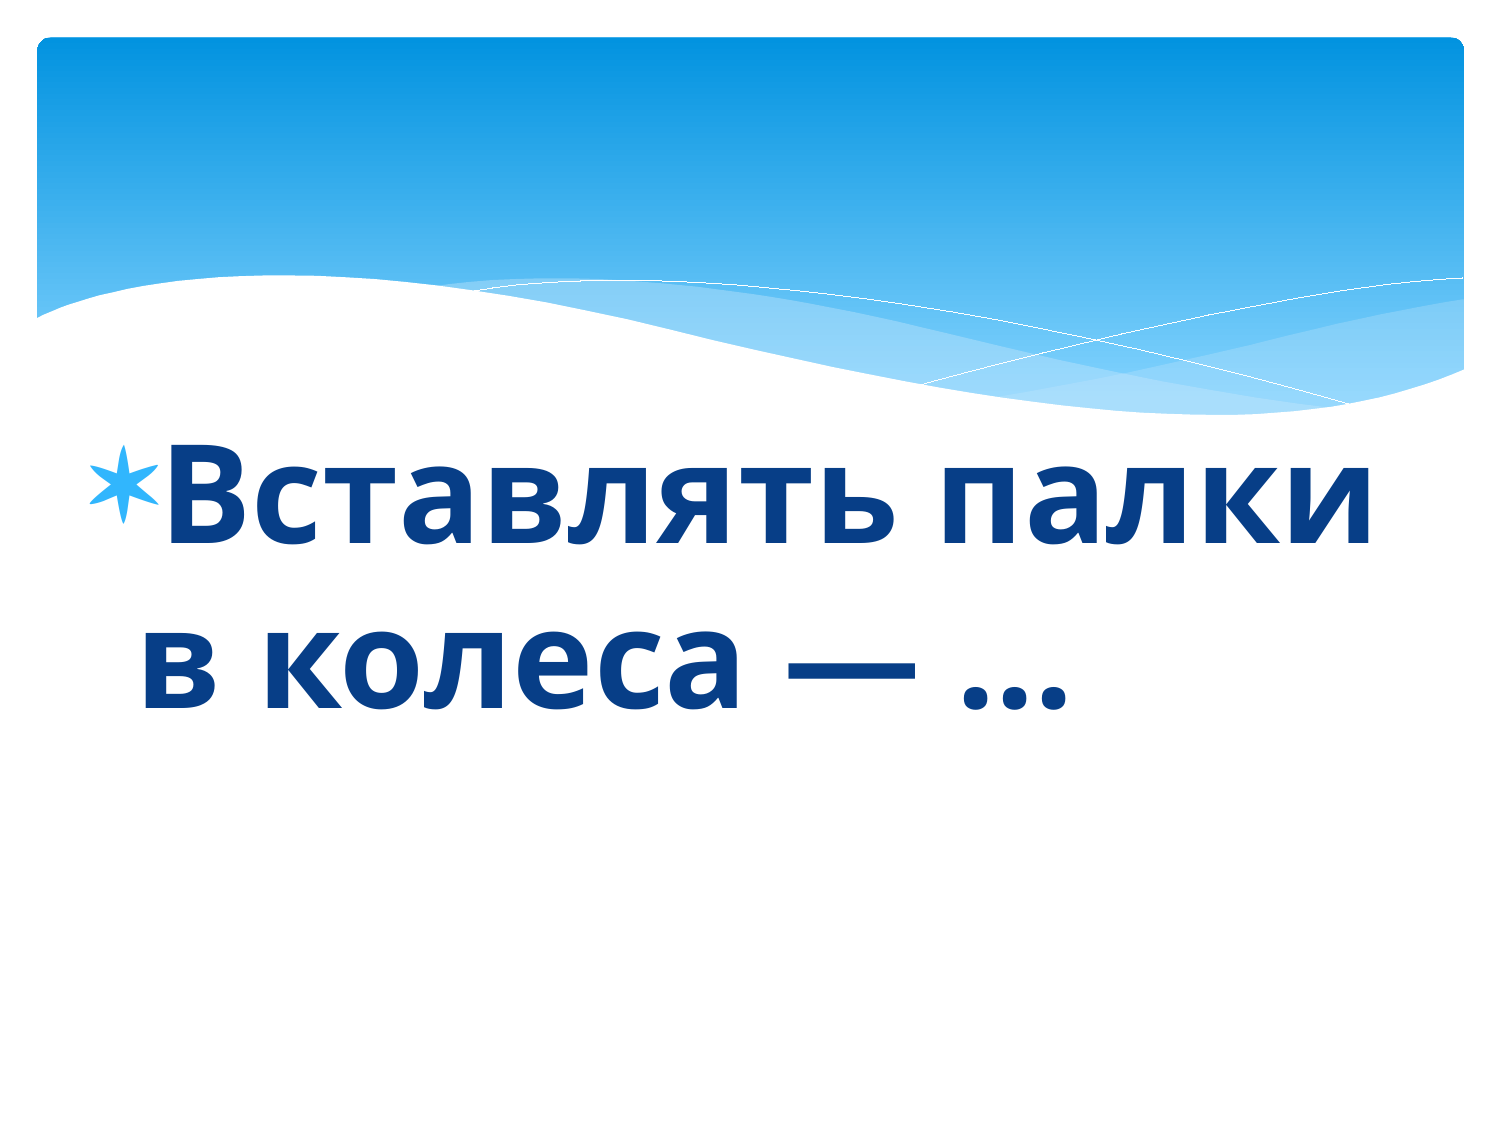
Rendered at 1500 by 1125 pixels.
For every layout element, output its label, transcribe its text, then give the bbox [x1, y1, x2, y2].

list Вставлять палки в колеса — ... [75, 398, 1425, 895]
